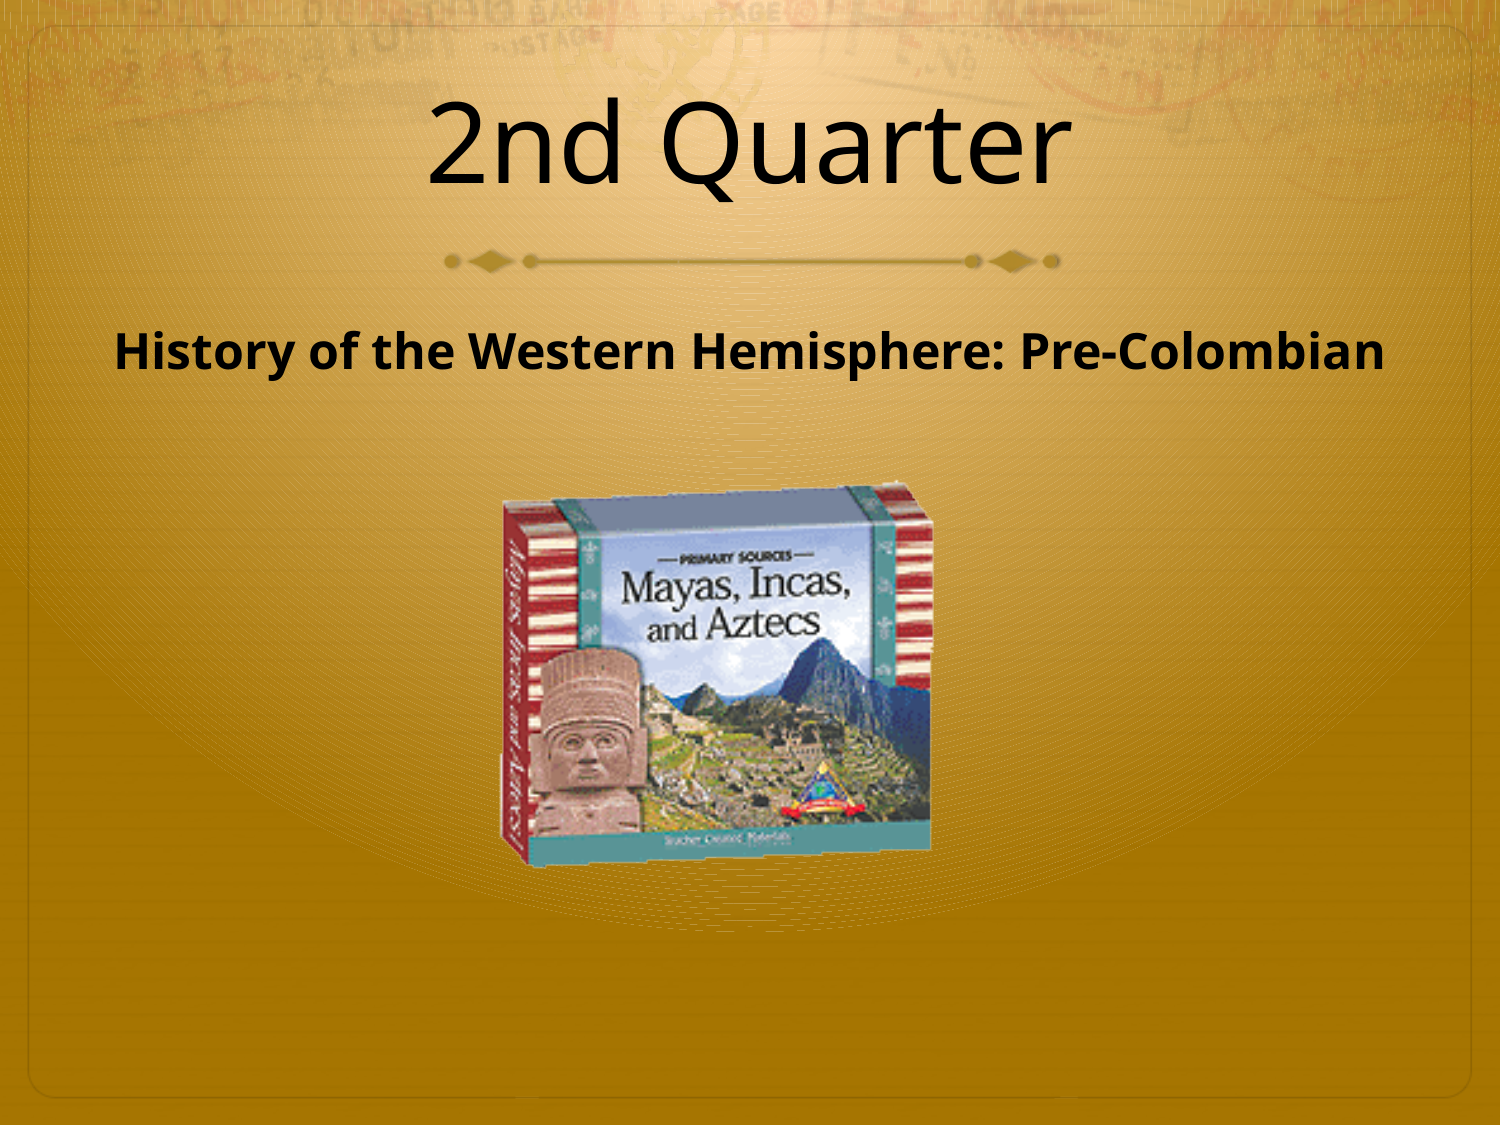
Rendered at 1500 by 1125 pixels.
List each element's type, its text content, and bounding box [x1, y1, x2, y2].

title 2nd Quarter [93, 45, 1407, 233]
picture [0, 0, 1500, 1125]
list History of the Western Hemisphere: Pre-Colombian [93, 312, 1407, 988]
